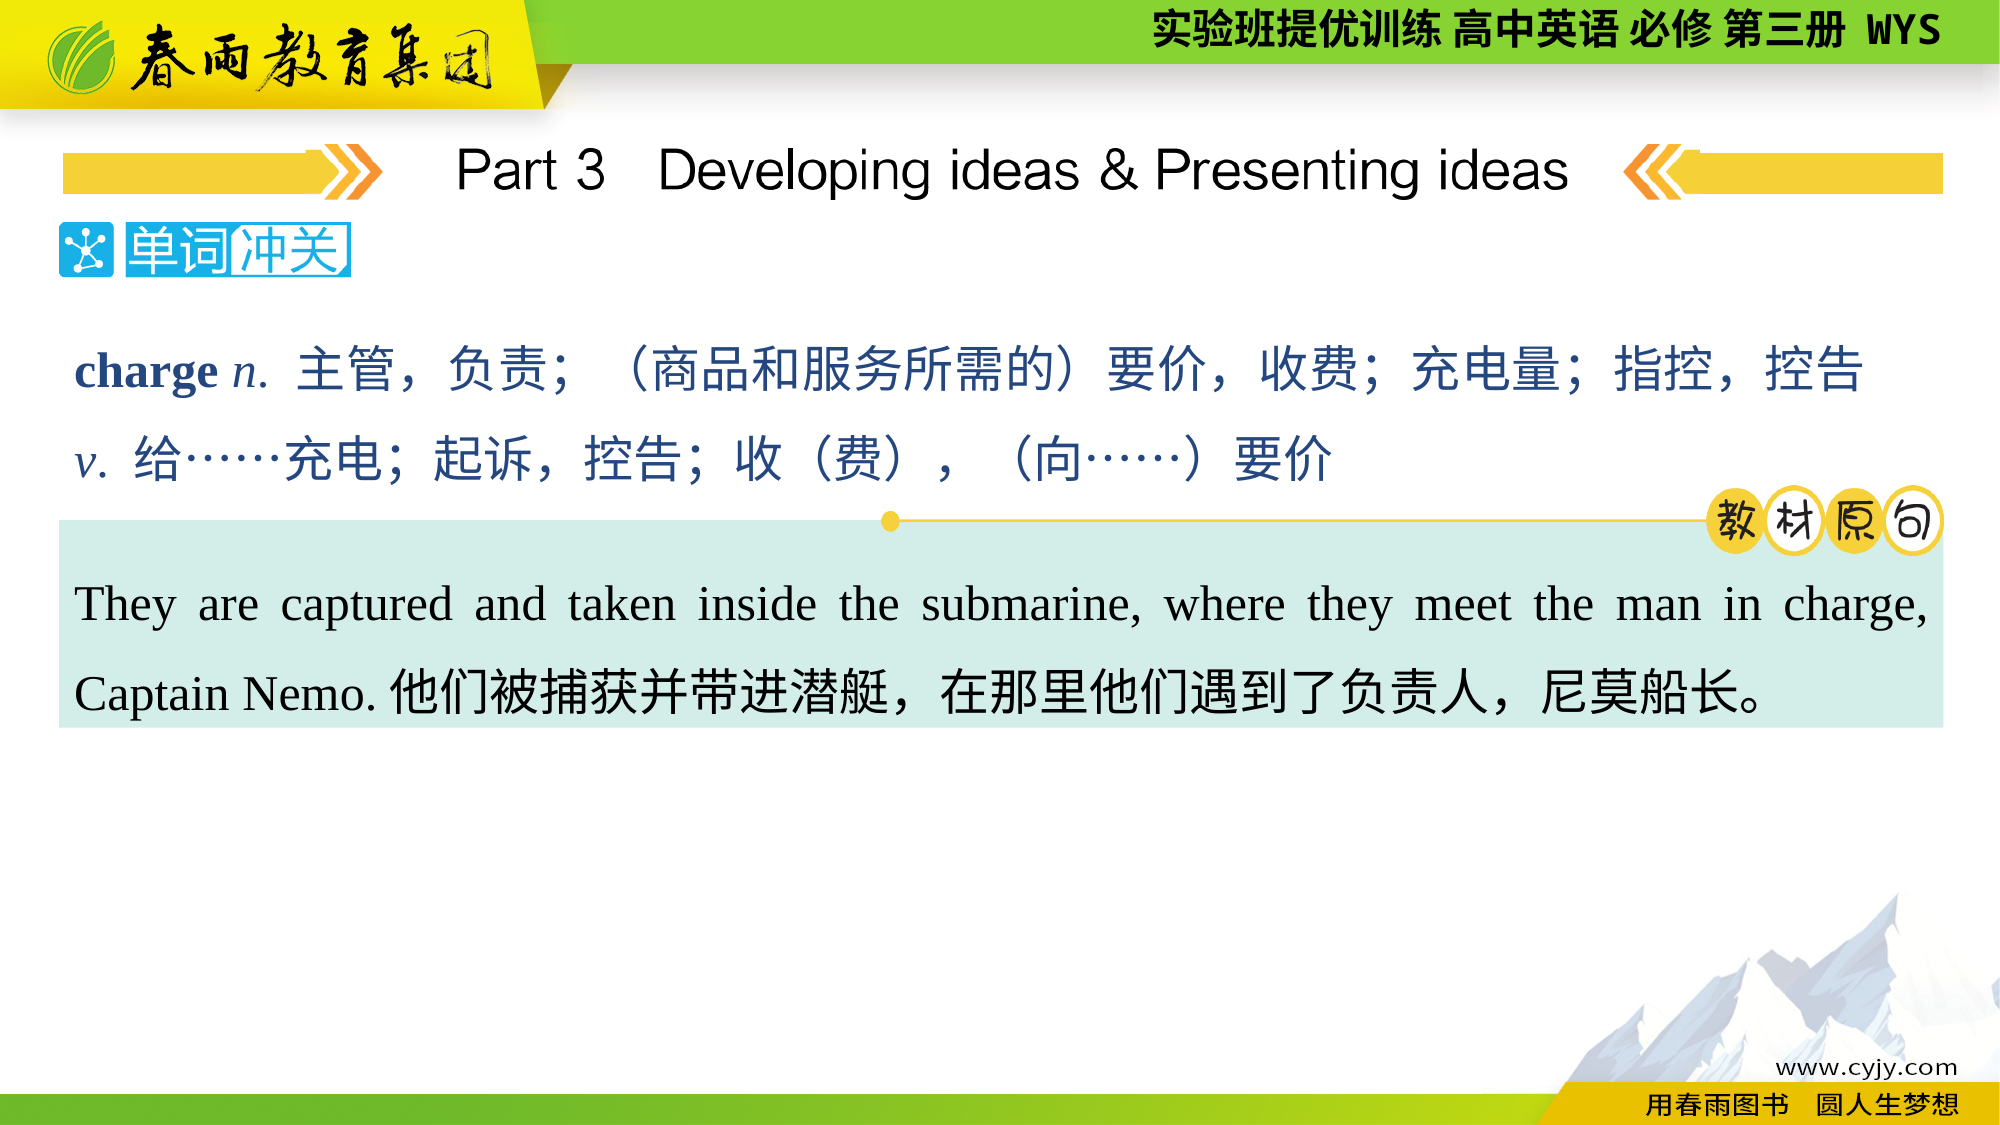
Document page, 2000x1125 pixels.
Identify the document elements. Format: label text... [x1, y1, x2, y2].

picture [0, 0, 2000, 1125]
list charge n. 主管，负责；（商品和服务所需的）要价，收费；充电量；指控，控告 v. 给……充电；起诉，控告；收（费），（向……）要价 [59, 300, 1944, 486]
text_box They are captured and taken inside the submarine, where they meet the man in charge, Captain Nemo.他们被捕获并带进潜艇，在那里他们遇到了负责人，尼莫船长。 [59, 520, 1944, 728]
